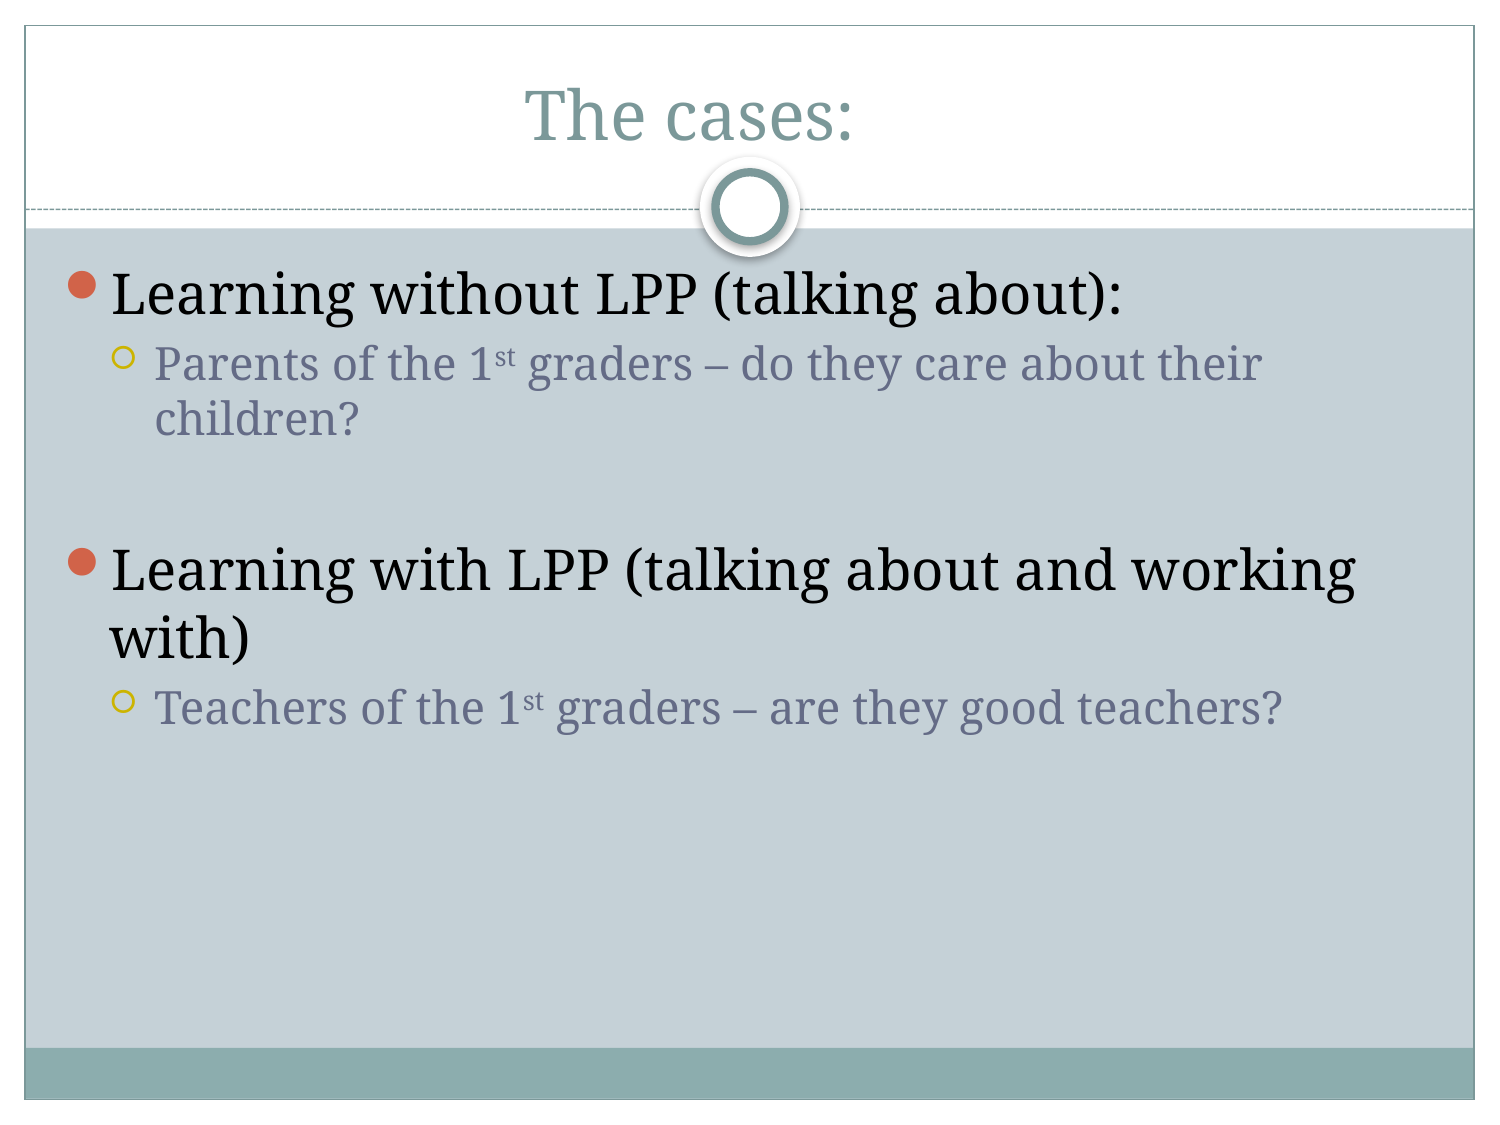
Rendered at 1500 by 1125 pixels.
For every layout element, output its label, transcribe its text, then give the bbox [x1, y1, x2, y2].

title The cases: [49, 37, 1450, 162]
list Learning without LPP (talking about): Parents of the 1st graders – do they care about their children? Learning with LPP (talking about and working with) Teachers of the 1st graders – are they good teachers? [49, 250, 1445, 1001]
